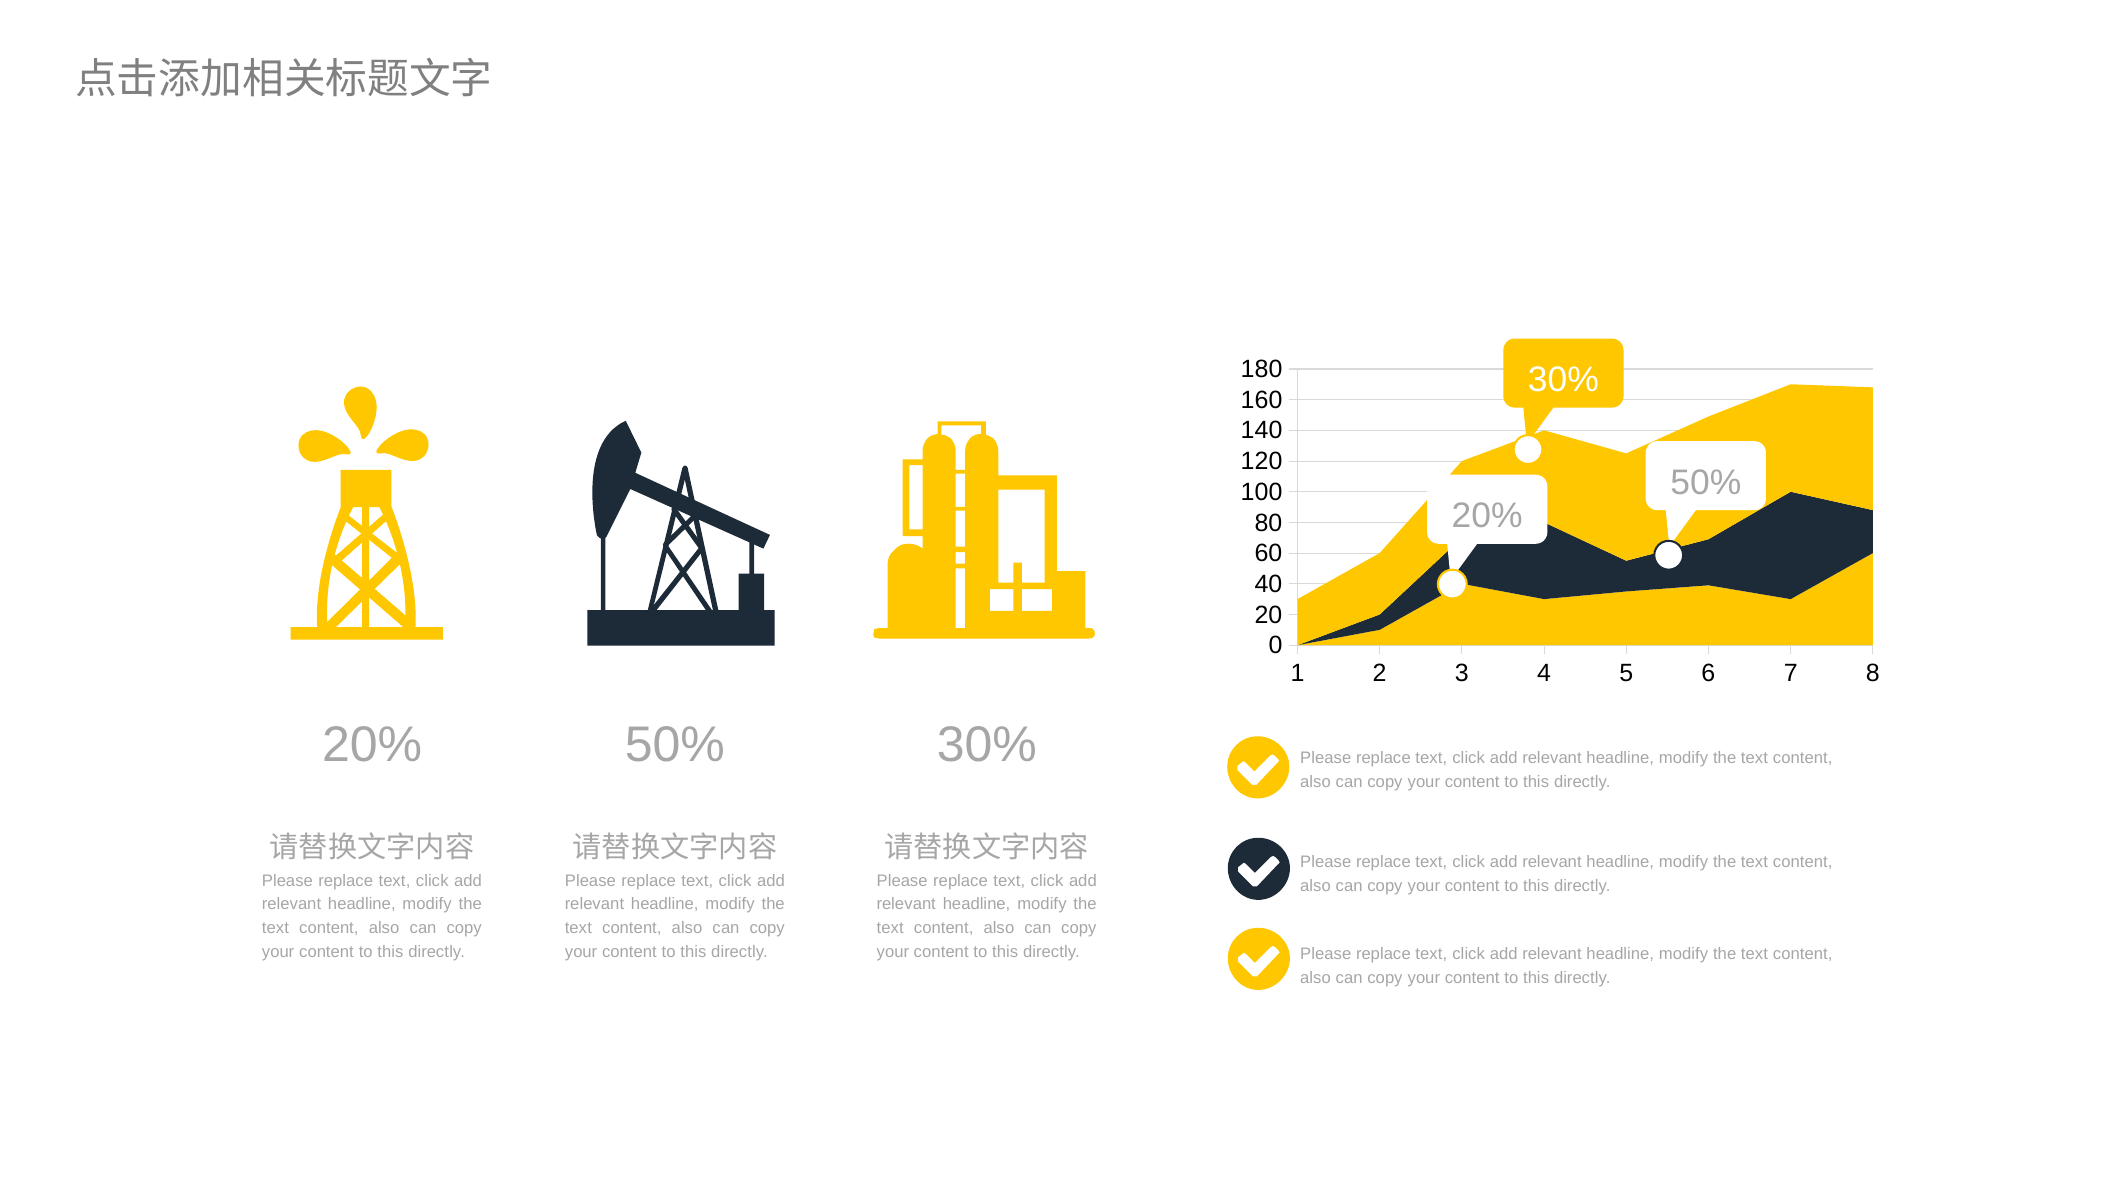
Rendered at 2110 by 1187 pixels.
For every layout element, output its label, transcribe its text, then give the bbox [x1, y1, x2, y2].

text_box Please replace text, click add relevant headline, modify the text content, also can copy your content to this directly. [1300, 743, 1861, 791]
chart [1227, 348, 1894, 694]
text_box 20% [321, 699, 423, 772]
text_box Please replace text, click add relevant headline, modify the text content, also can copy your content to this directly. [1300, 846, 1861, 895]
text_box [575, 420, 775, 646]
text_box Please replace text, click add relevant headline, modify the text content, also can copy your content to this directly. [1300, 938, 1861, 987]
text_box 请替换文字内容 [572, 821, 778, 864]
text_box [1227, 736, 1290, 799]
text_box [1227, 837, 1290, 900]
text_box [873, 421, 1095, 639]
text_box 请替换文字内容 [884, 821, 1090, 864]
text_box 50% [624, 699, 726, 772]
text_box Please replace text, click add relevant headline, modify the text content, also can copy your content to this directly. [564, 865, 786, 962]
text_box 30% [1502, 337, 1625, 348]
text_box 点击添加相关标题文字 [59, 44, 563, 107]
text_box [290, 384, 443, 640]
text_box 30% [936, 699, 1038, 772]
text_box Please replace text, click add relevant headline, modify the text content, also can copy your content to this directly. [876, 865, 1098, 962]
text_box Please replace text, click add relevant headline, modify the text content, also can copy your content to this directly. [261, 865, 483, 962]
text_box 请替换文字内容 [269, 821, 475, 864]
text_box [1227, 927, 1290, 990]
